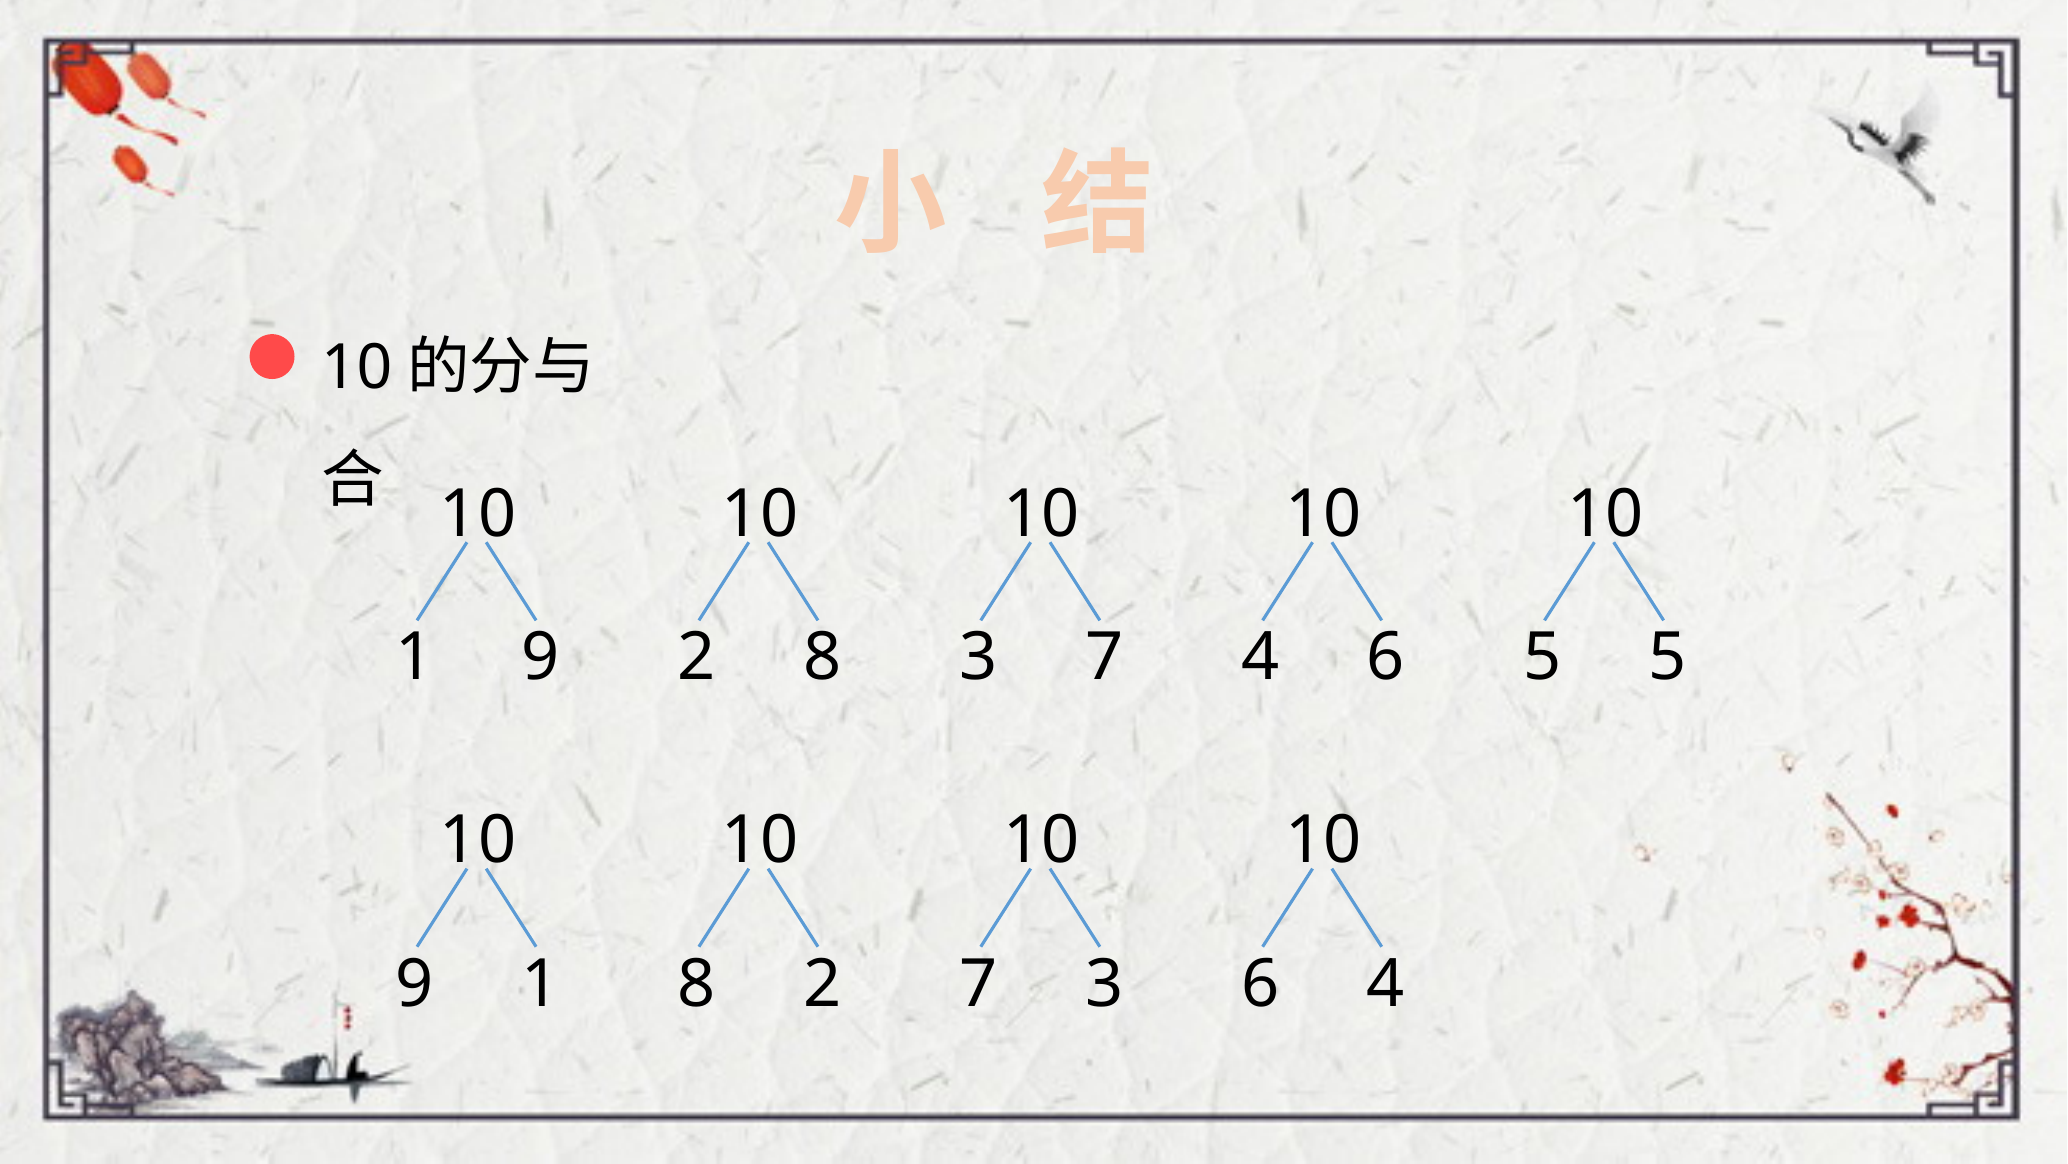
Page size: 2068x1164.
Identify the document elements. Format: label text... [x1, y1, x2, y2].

text_box 10的分与合 [306, 281, 656, 521]
picture [0, 0, 2068, 1164]
text_box [248, 333, 296, 381]
text_box 小 结 [820, 124, 1169, 274]
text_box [380, 462, 1718, 1028]
